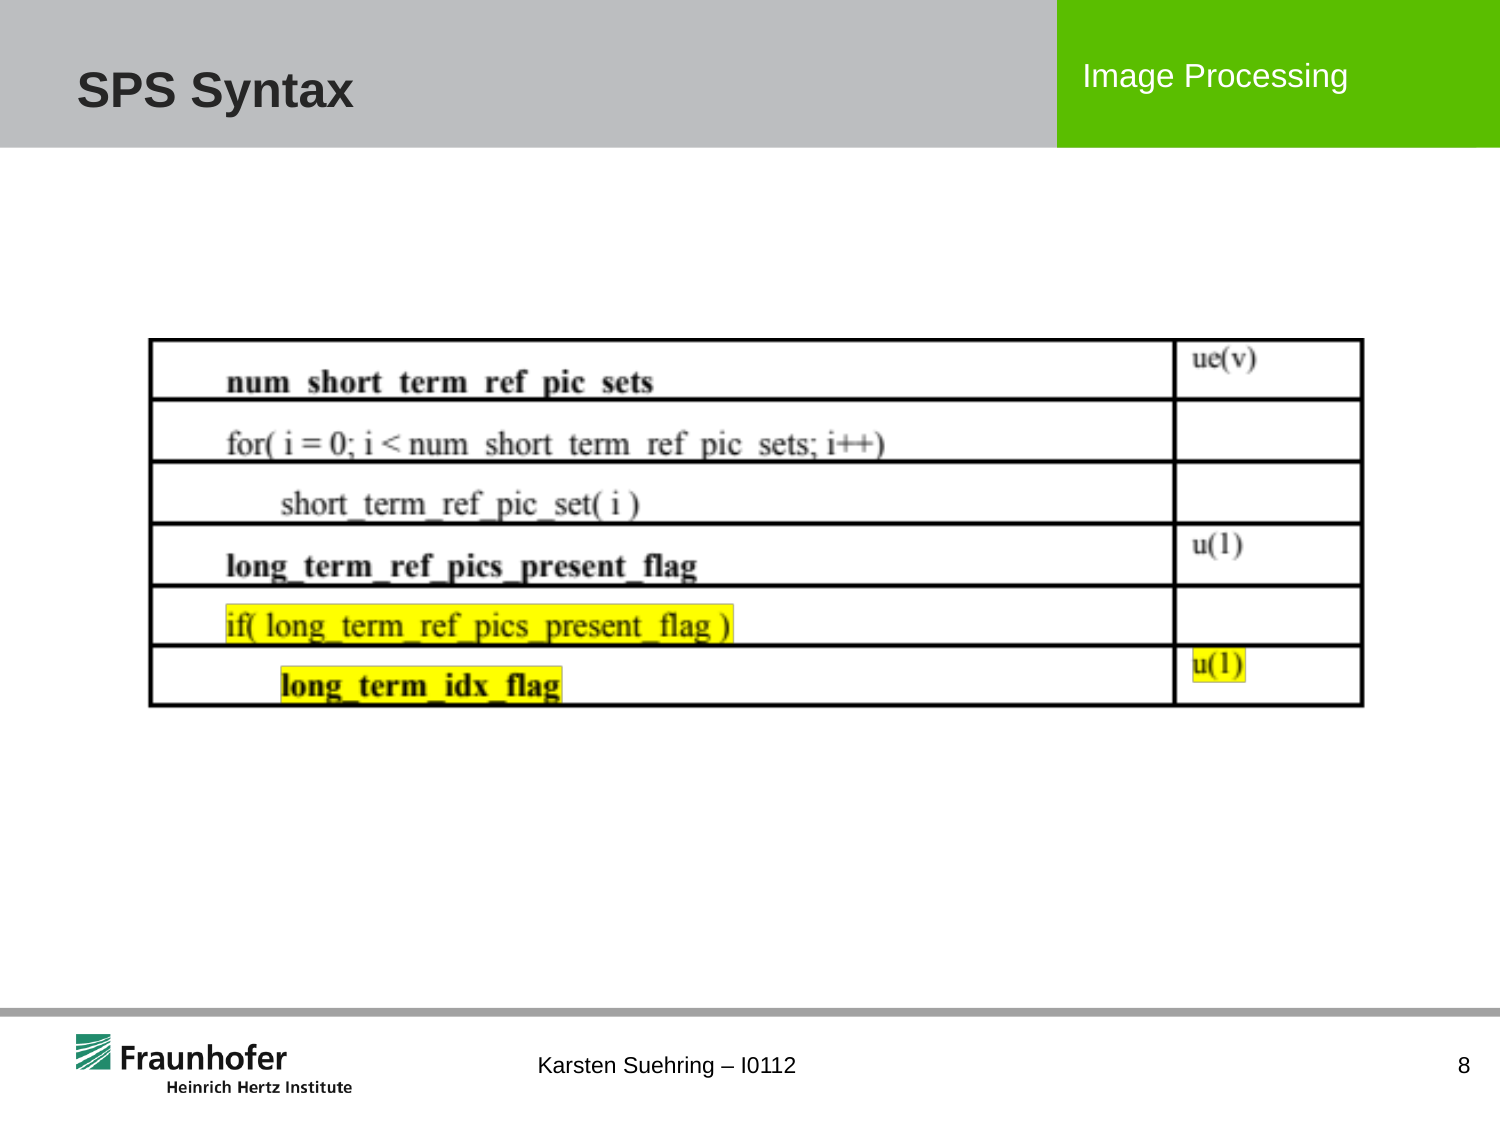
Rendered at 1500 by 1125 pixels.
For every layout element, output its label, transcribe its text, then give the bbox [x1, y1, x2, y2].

title SPS Syntax [76, 58, 1022, 118]
picture [52, 337, 1457, 764]
slide_number 8 [1394, 1034, 1471, 1094]
picture [76, 1034, 352, 1093]
footer Karsten Suehring – I0112 [442, 1034, 1008, 1094]
